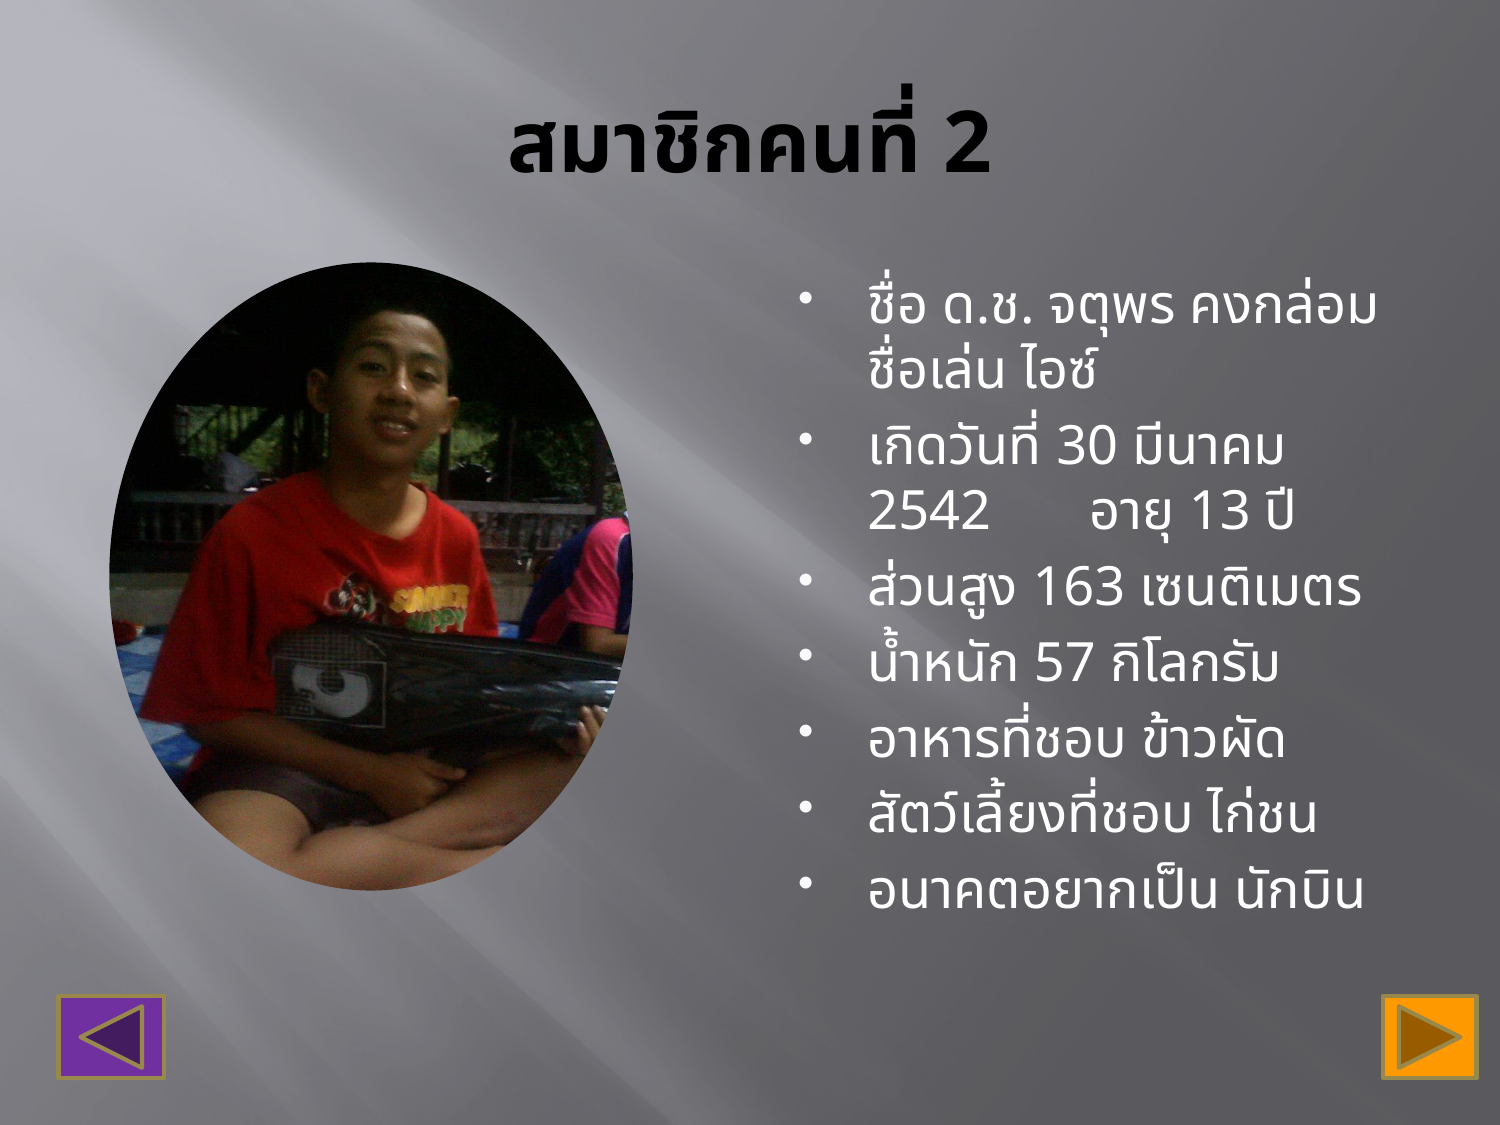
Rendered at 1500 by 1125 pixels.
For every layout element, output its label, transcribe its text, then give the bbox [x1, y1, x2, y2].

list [108, 262, 633, 891]
text_box [1381, 994, 1479, 1080]
list ชื่อ ด.ช. จตุพร คงกล่อม ชื่อเล่น ไอซ์ เกิดวันที่ 30 มีนาคม 2542 อายุ 13 ปี ส่วนสูง 163 เซนติเมตร น้ำหนัก 57 กิโลกรัม อาหารที่ชอบ ข้าวผัด สัตว์เลี้ยงที่ชอบ ไก่ชน อนาคตอยากเป็น นักบิน [762, 262, 1425, 1005]
title สมาชิกคนที่ 2 [75, 45, 1425, 233]
text_box [56, 994, 166, 1080]
